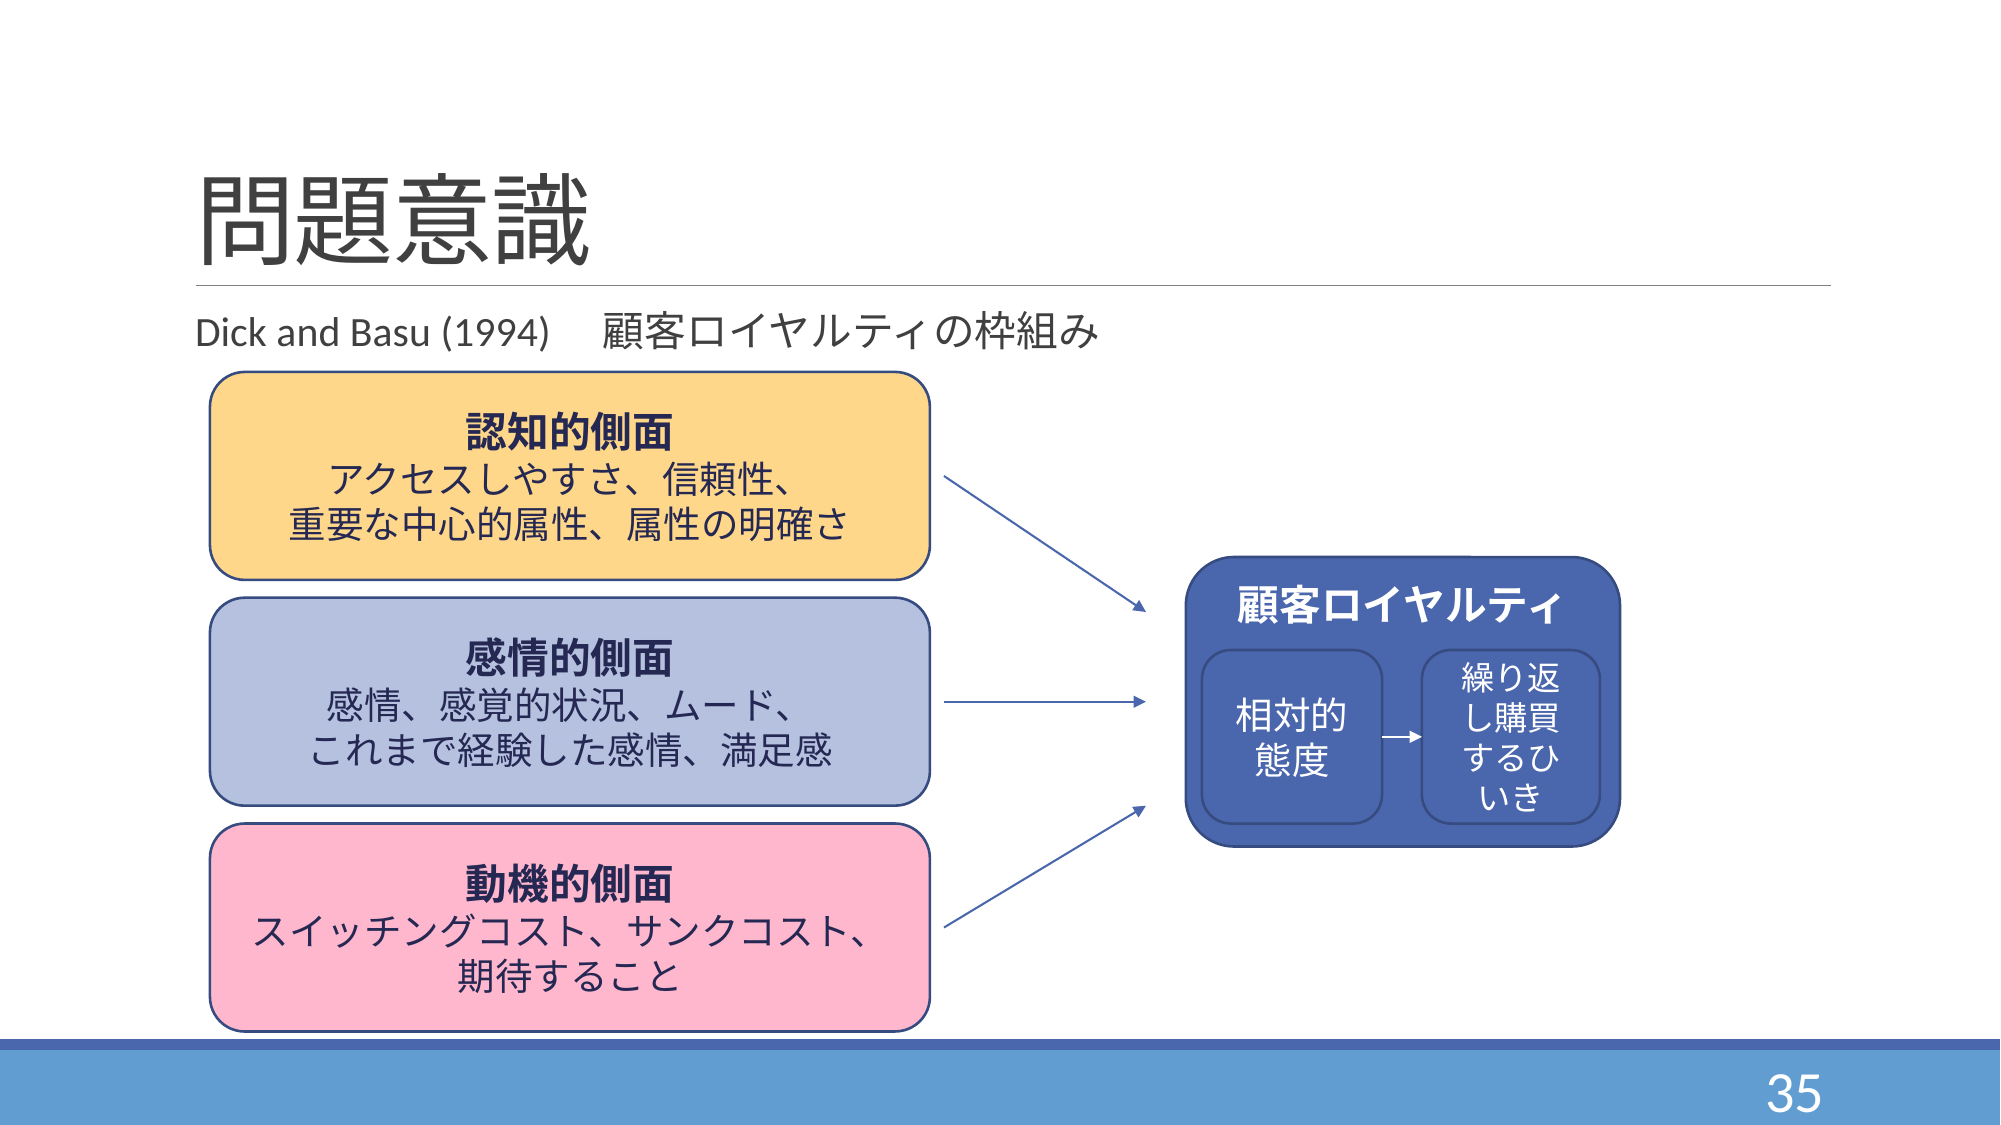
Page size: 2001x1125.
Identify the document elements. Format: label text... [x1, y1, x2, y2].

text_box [943, 475, 1147, 613]
text_box 相対的 態度 [1200, 648, 1384, 825]
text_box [943, 805, 1147, 928]
text_box 動機的側面 スイッチングコスト、サンクコスト、 期待すること [208, 822, 932, 1033]
list Dick and Basu (1994) 顧客ロイヤルティの枠組み [180, 302, 1830, 963]
title 問題意識 [180, 47, 1830, 285]
text_box 認知的側面 アクセスしやすさ、信頼性、 重要な中心的属性、属性の明確さ [208, 370, 932, 582]
text_box 感情的側面 感情、感覚的状況、ムード、 これまで経験した感情、満足感 [208, 596, 932, 807]
text_box 繰り返し購買するひいき [1420, 648, 1602, 825]
text_box 顧客ロイヤルティ [1184, 555, 1622, 848]
slide_number 35 [1624, 1059, 1840, 1120]
